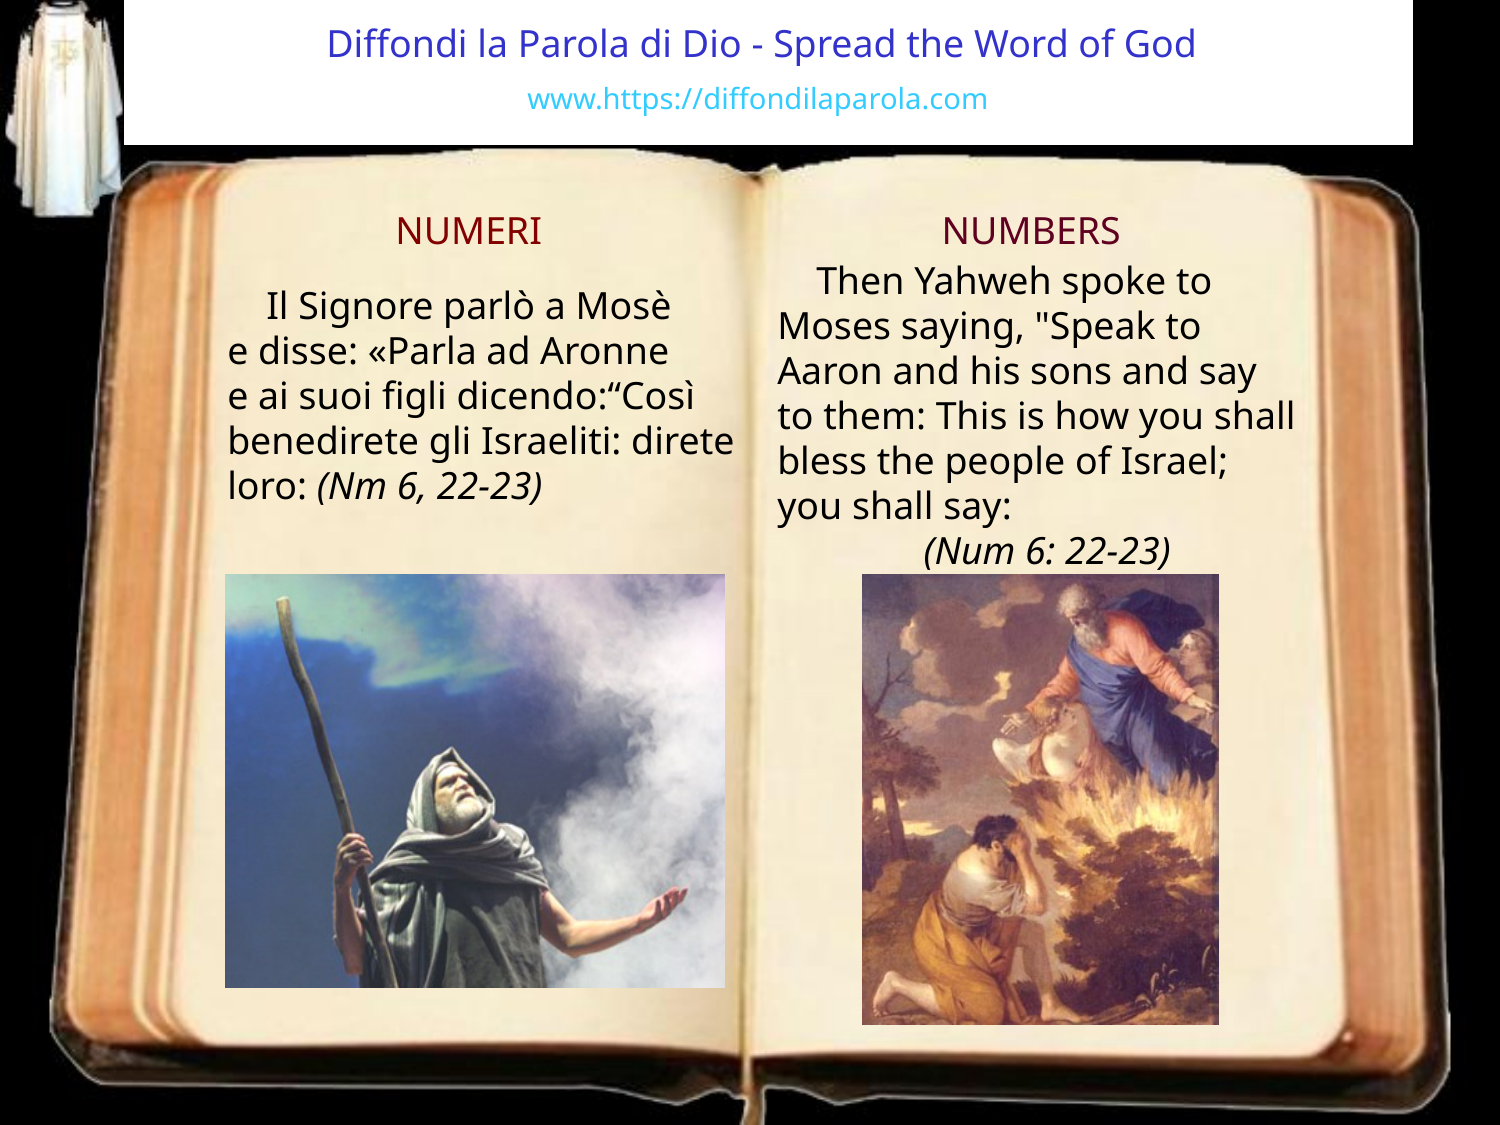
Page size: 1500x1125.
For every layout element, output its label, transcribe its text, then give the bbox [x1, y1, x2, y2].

text_box Then Yahweh spoke to Moses saying, "Speak to Aaron and his sons and say to them: This is how you shall bless the people of Israel; you shall say: (Num 6: 22-23) [762, 249, 1313, 580]
picture [0, 0, 1500, 1125]
text_box Diffondi la Parola di Dio - Spread the Word of God www.https://diffondilaparola.com [124, 0, 1413, 145]
text_box NUMERI [187, 199, 750, 260]
text_box Il Signore parlò a Mosè e disse: «Parla ad Aronne e ai suoi figli dicendo:“Così benedirete gli Israeliti: direte loro: (Nm 6, 22-23) [212, 274, 762, 515]
text_box NUMBERS [774, 199, 1288, 260]
